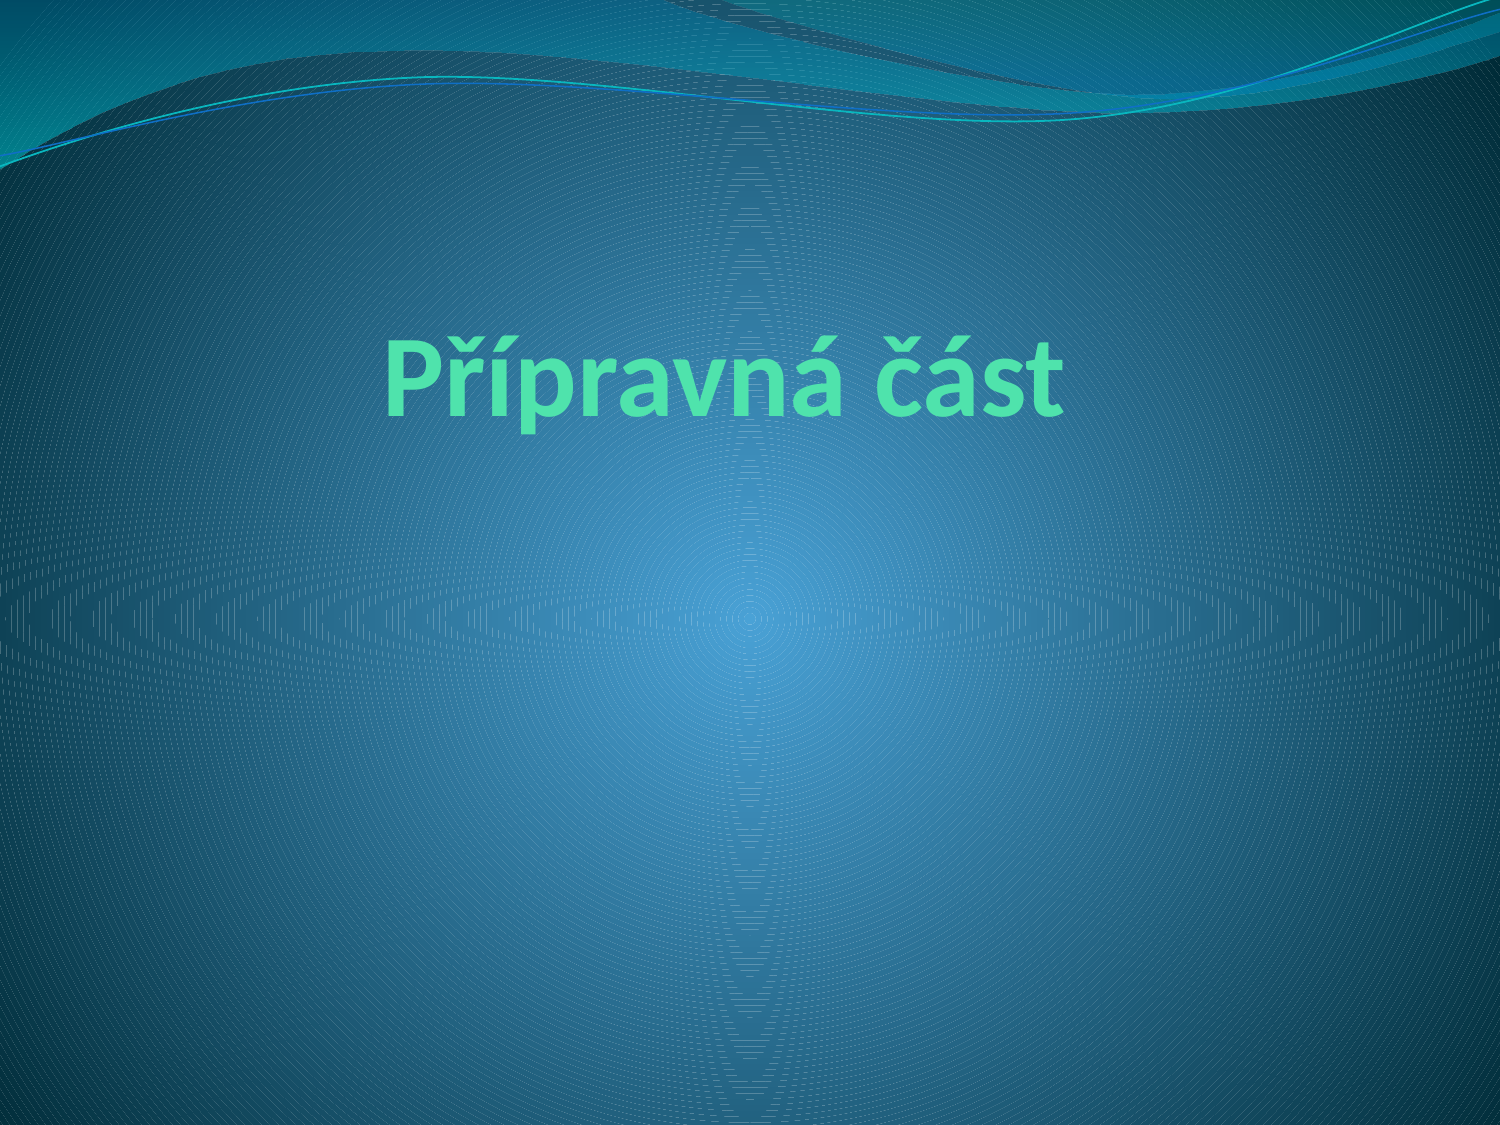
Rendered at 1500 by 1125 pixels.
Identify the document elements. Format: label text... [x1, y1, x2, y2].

title Přípravná část [86, 216, 1362, 440]
